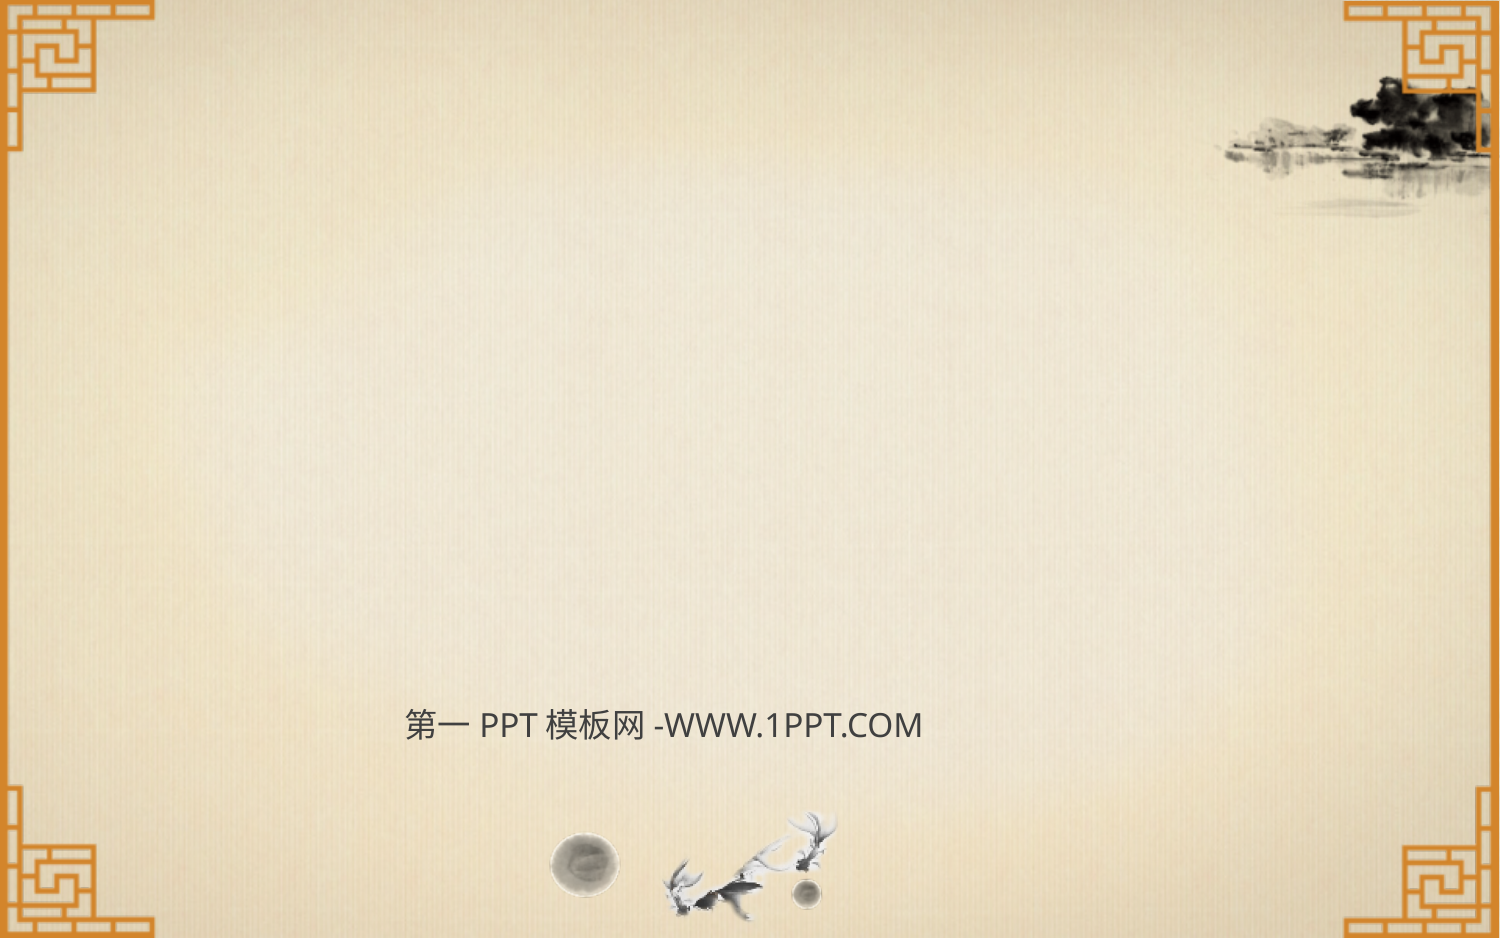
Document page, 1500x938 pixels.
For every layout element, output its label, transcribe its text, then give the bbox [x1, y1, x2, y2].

text_box 第一PPT模板网-WWW.1PPT.COM [390, 693, 1052, 752]
picture [0, 0, 1500, 938]
